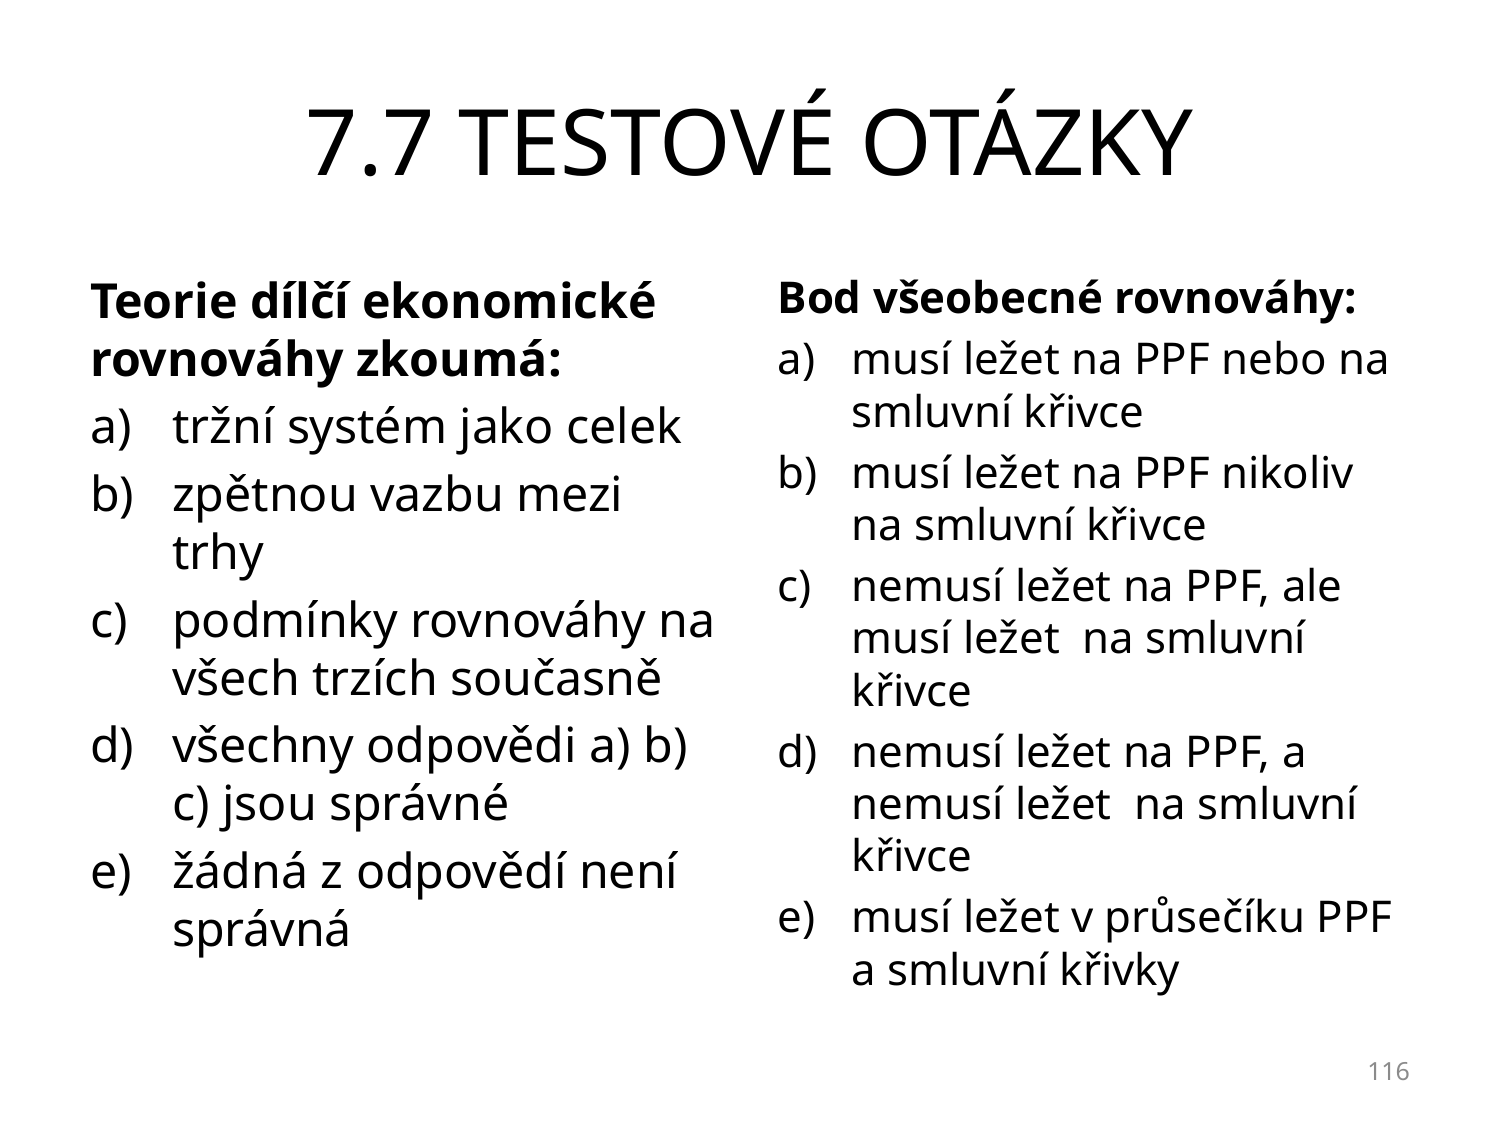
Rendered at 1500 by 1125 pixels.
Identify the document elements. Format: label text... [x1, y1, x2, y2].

list Bod všeobecné rovnováhy: musí ležet na PPF nebo na smluvní křivce musí ležet na PPF nikoliv na smluvní křivce nemusí ležet na PPF, ale musí ležet na smluvní křivce nemusí ležet na PPF, a nemusí ležet na smluvní křivce musí ležet v průsečíku PPF a smluvní křivky [762, 262, 1425, 1005]
list Teorie dílčí ekonomické rovnováhy zkoumá: tržní systém jako celek zpětnou vazbu mezi trhy podmínky rovnováhy na všech trzích současně všechny odpovědi a) b) c) jsou správné žádná z odpovědí není správná [75, 262, 738, 1005]
slide_number 116 [1074, 1042, 1425, 1103]
title 7.7 TESTOVÉ OTÁZKY [75, 45, 1425, 233]
